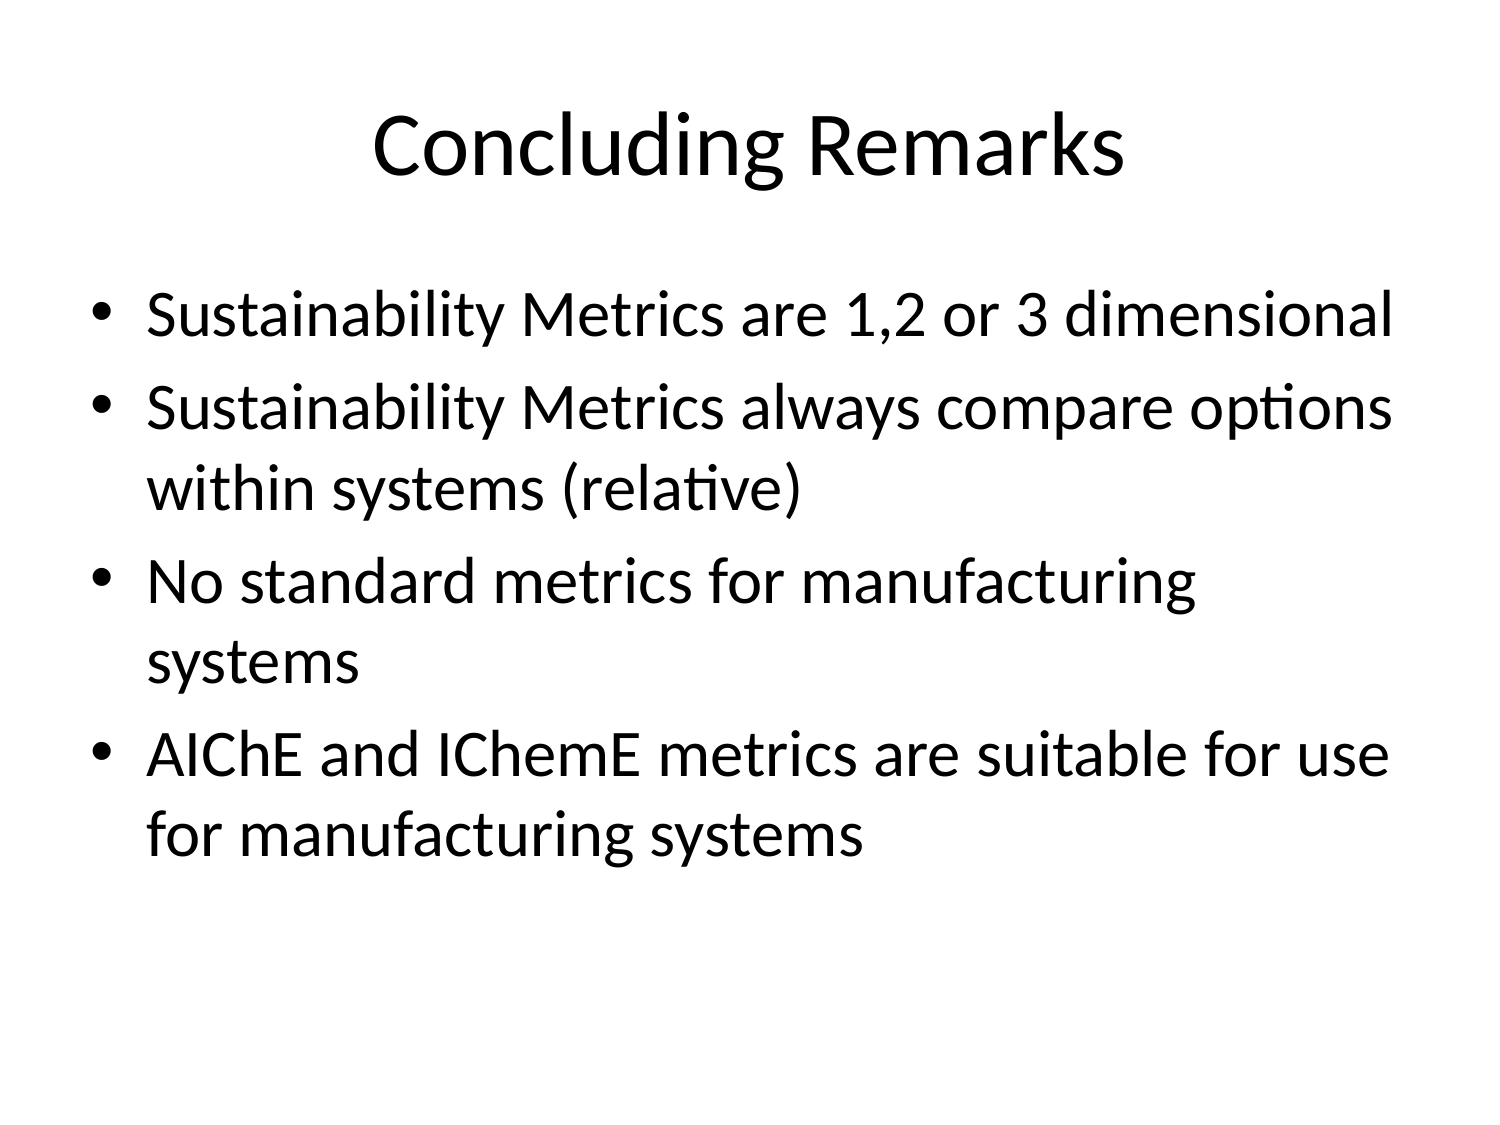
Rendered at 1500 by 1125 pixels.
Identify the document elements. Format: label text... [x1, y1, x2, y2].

list Sustainability Metrics are 1,2 or 3 dimensional Sustainability Metrics always compare options within systems (relative) No standard metrics for manufacturing systems AIChE and IChemE metrics are suitable for use for manufacturing systems [75, 262, 1425, 1005]
title Concluding Remarks [75, 45, 1425, 233]
